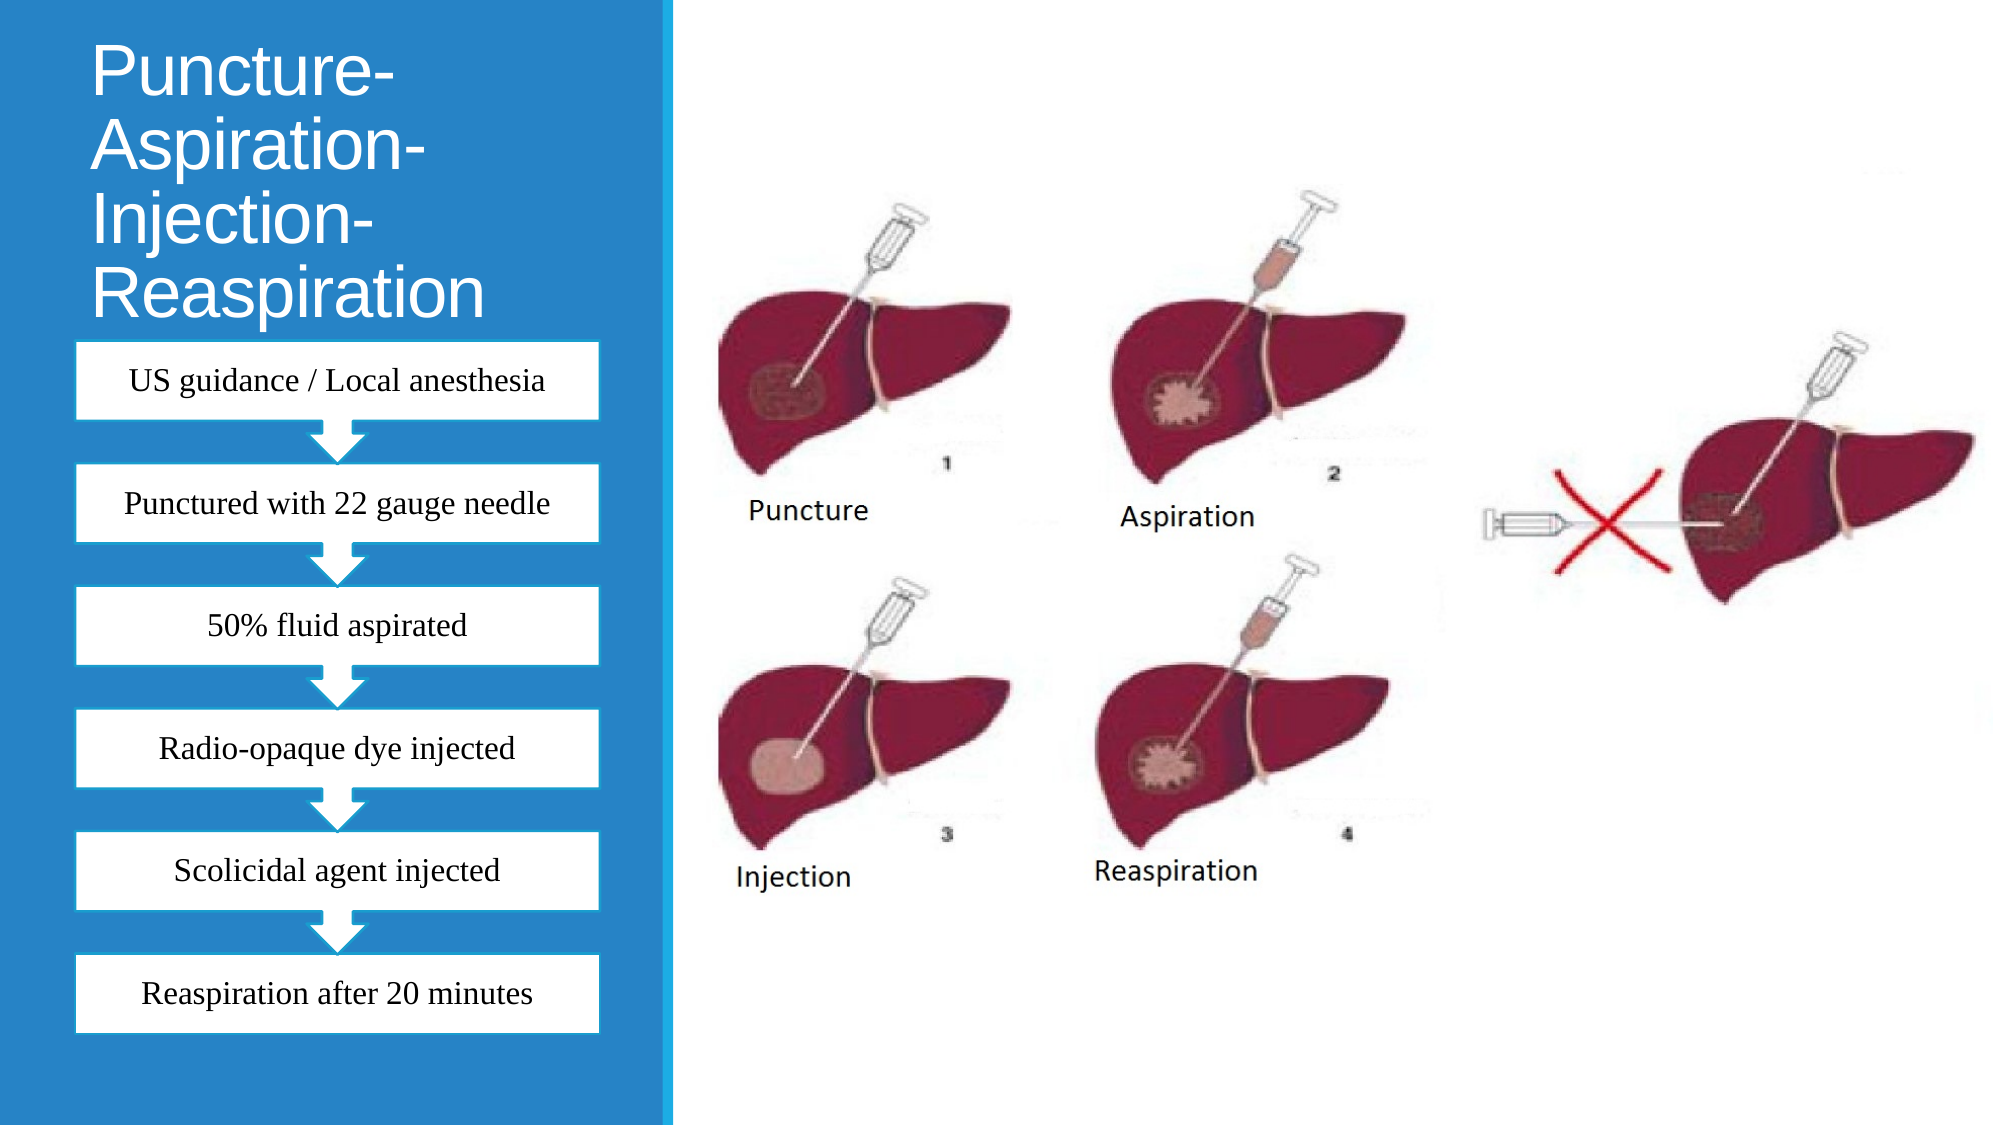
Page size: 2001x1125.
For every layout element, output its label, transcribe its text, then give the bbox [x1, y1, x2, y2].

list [680, 167, 1993, 917]
title Puncture-Aspiration-Injection-Reaspiration [75, 25, 600, 338]
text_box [74, 339, 601, 1035]
